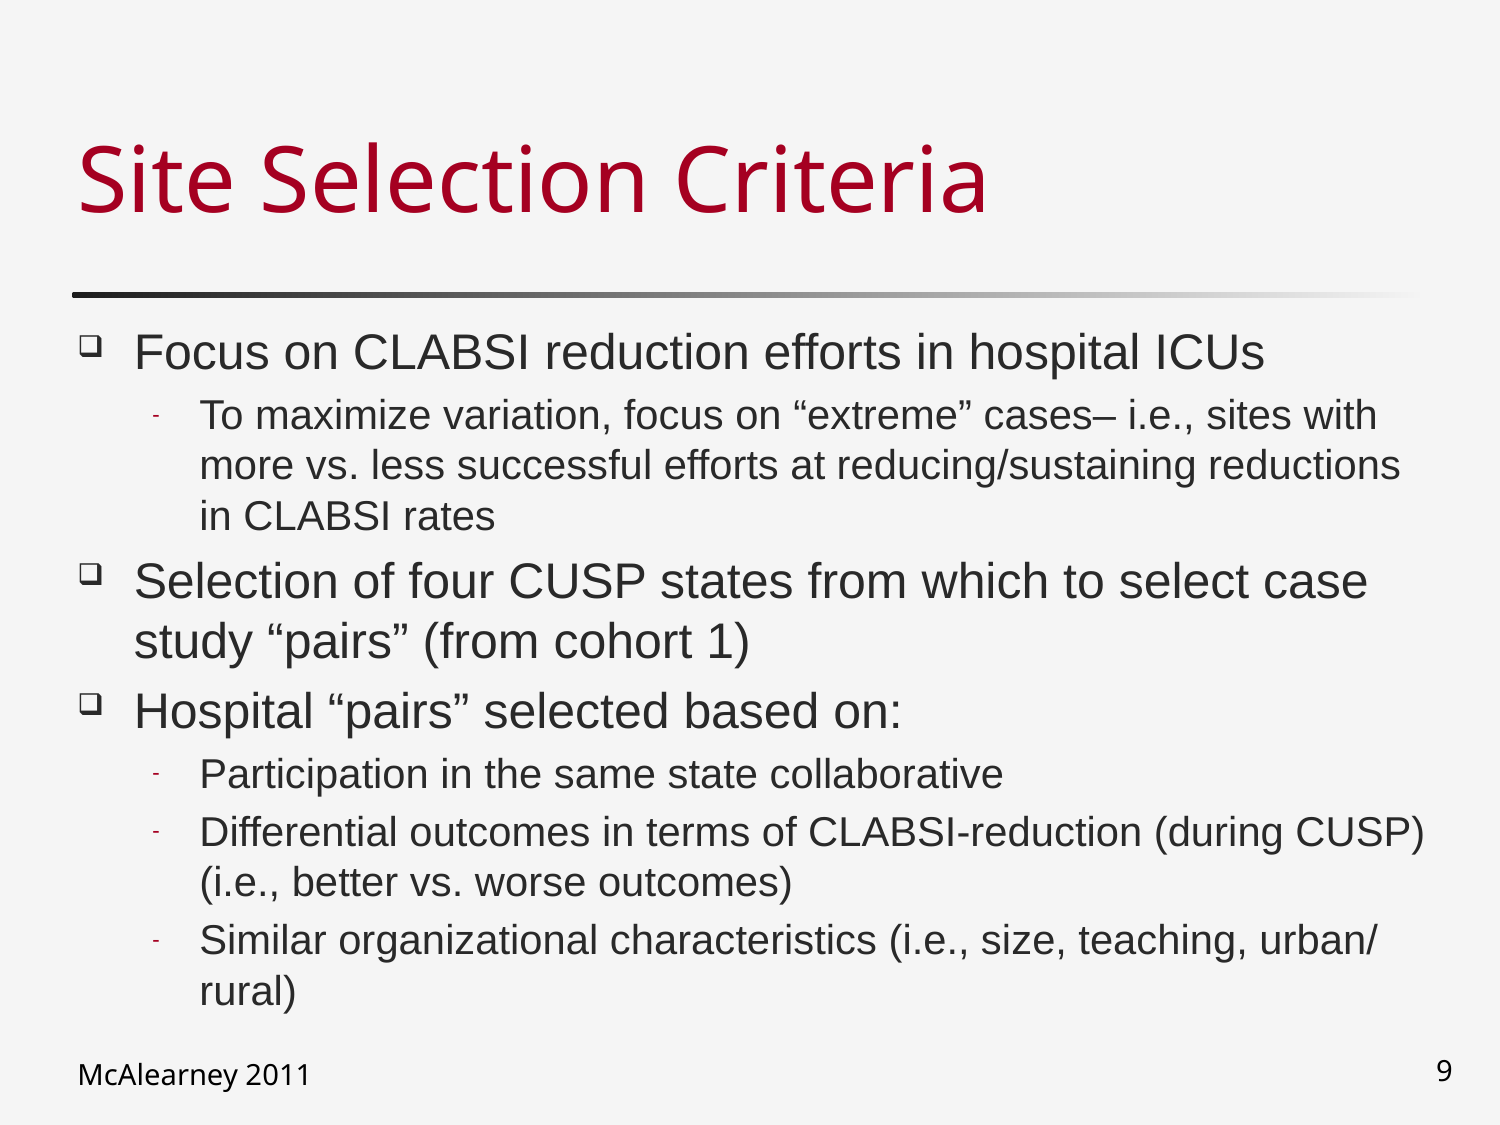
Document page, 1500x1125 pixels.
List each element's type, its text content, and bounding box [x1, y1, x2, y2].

list Focus on CLABSI reduction efforts in hospital ICUs To maximize variation, focus on “extreme” cases– i.e., sites with more vs. less successful efforts at reducing/sustaining reductions in CLABSI rates Selection of four CUSP states from which to select case study “pairs” (from cohort 1) Hospital “pairs” selected based on: Participation in the same state collaborative Differential outcomes in terms of CLABSI-reduction (during CUSP) (i.e., better vs. worse outcomes) Similar organizational characteristics (i.e., size, teaching, urban/ rural) [62, 312, 1451, 1100]
slide_number 9 [1154, 1023, 1468, 1100]
footer McAlearney 2011 [62, 1023, 1076, 1100]
title Site Selection Criteria [62, 87, 1342, 266]
